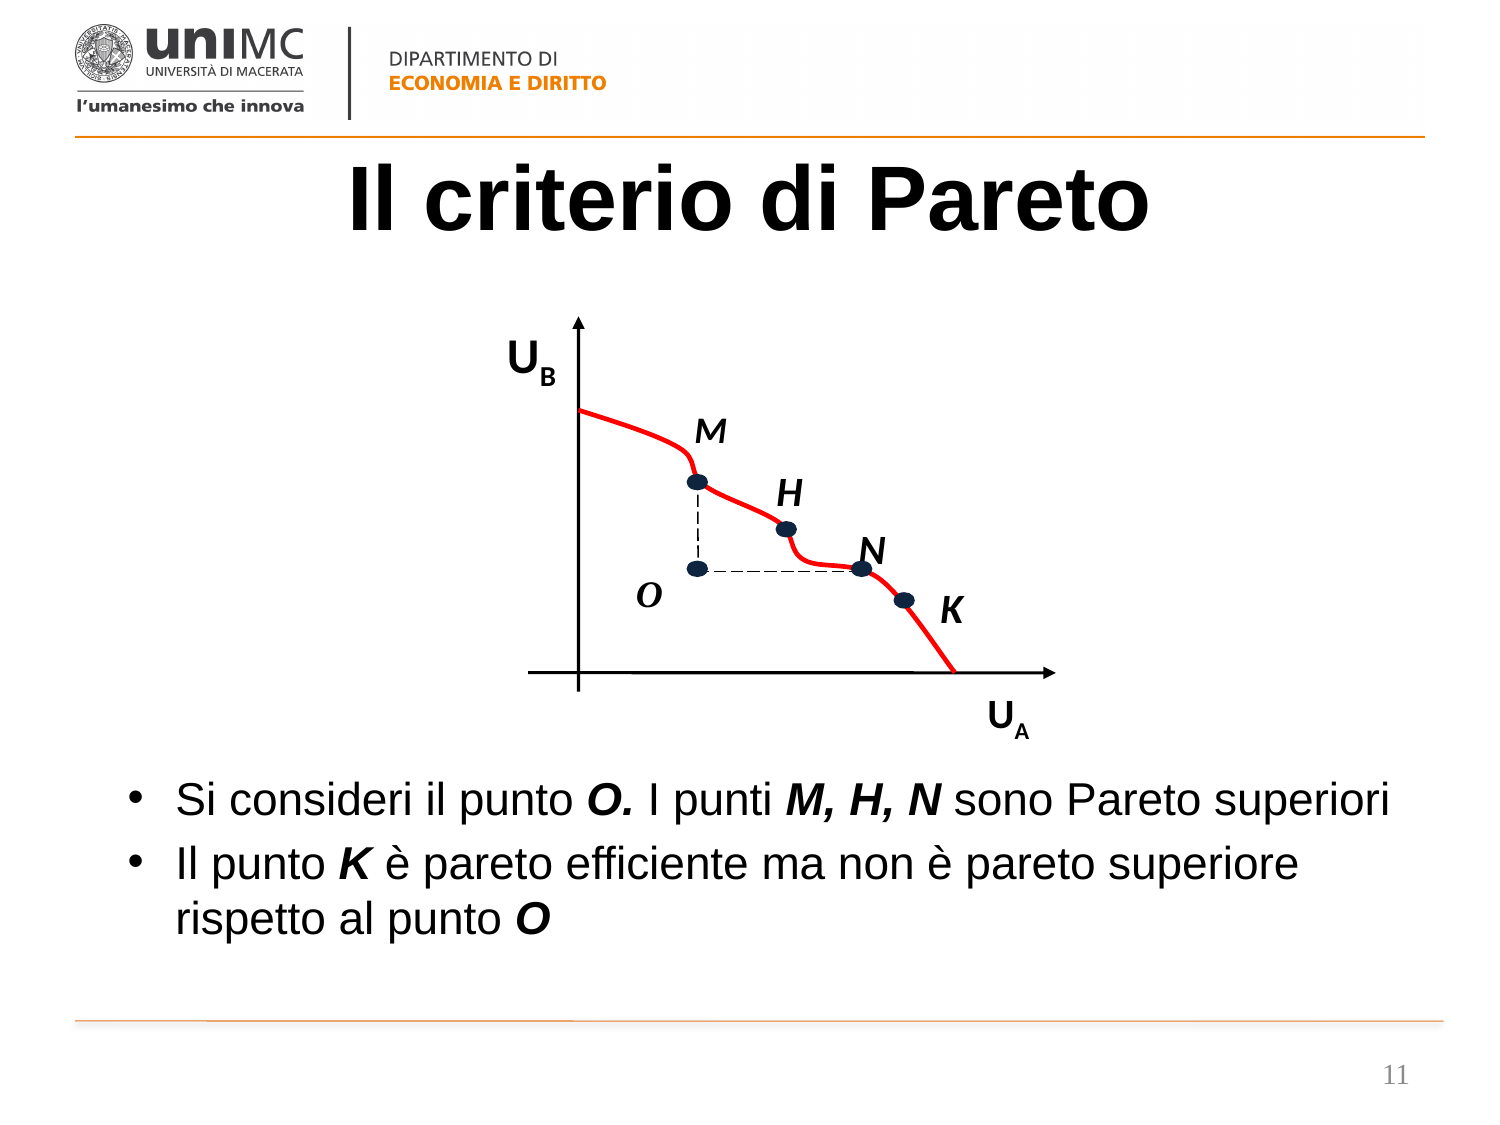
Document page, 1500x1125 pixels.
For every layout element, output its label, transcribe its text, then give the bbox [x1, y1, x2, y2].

list Si consideri il punto O. I punti M, H, N sono Pareto superiori Il punto K è pareto efficiente ma non è pareto superiore rispetto al punto O [112, 761, 1418, 1000]
slide_number 11 [1074, 1042, 1425, 1103]
title Il criterio di Pareto [112, 99, 1388, 288]
picture [75, 24, 1425, 138]
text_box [491, 316, 1151, 773]
